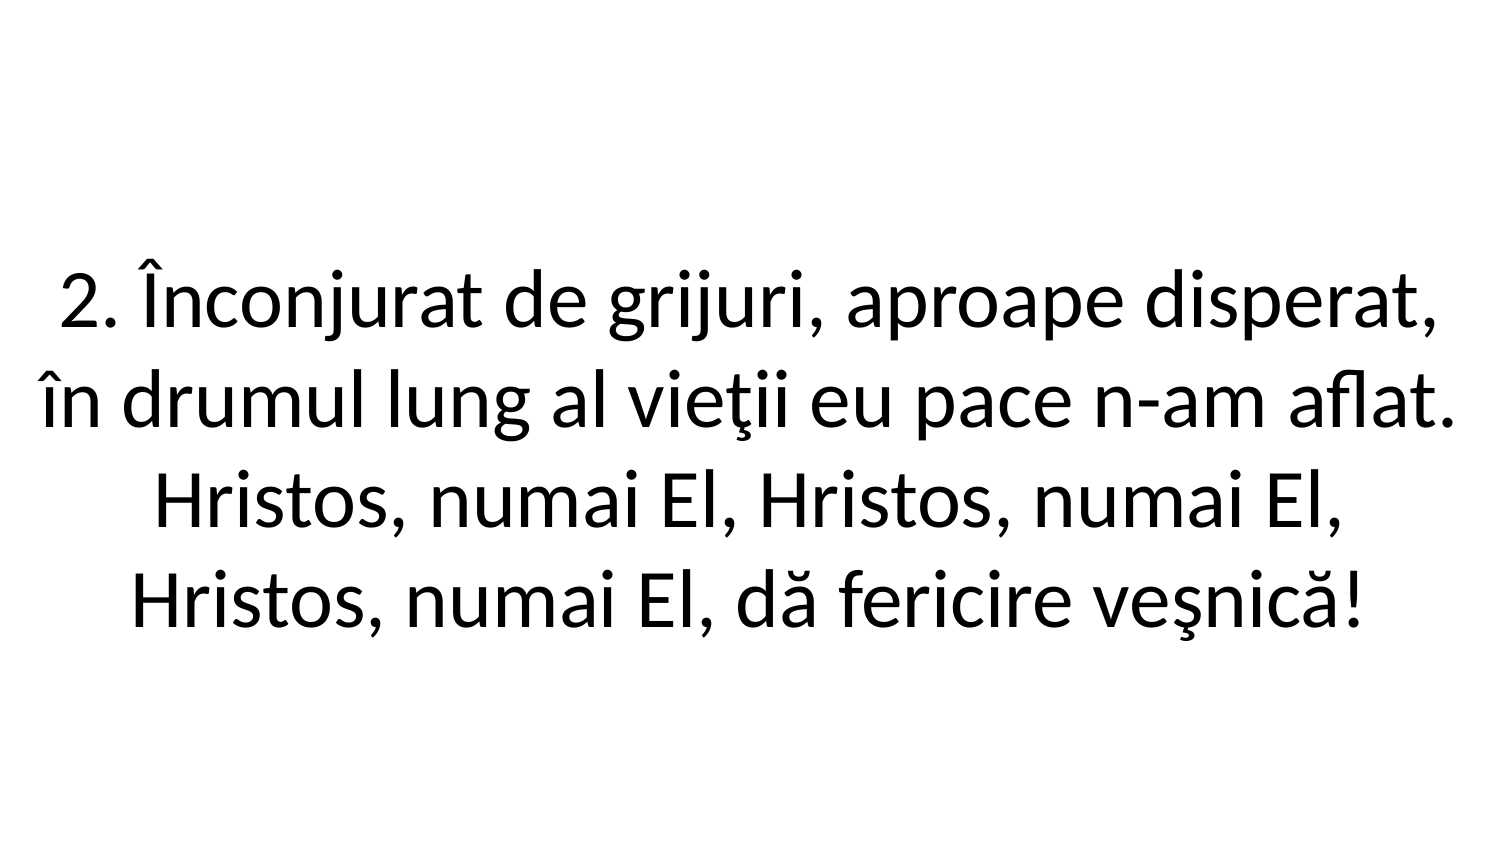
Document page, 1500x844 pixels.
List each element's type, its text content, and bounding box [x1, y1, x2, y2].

text_box 2. Înconjurat de grijuri, aproape disperat, în drumul lung al vieţii eu pace n-am aflat. Hristos, numai El, Hristos, numai El, Hristos, numai El, dă fericire veşnică! [25, 192, 1475, 652]
